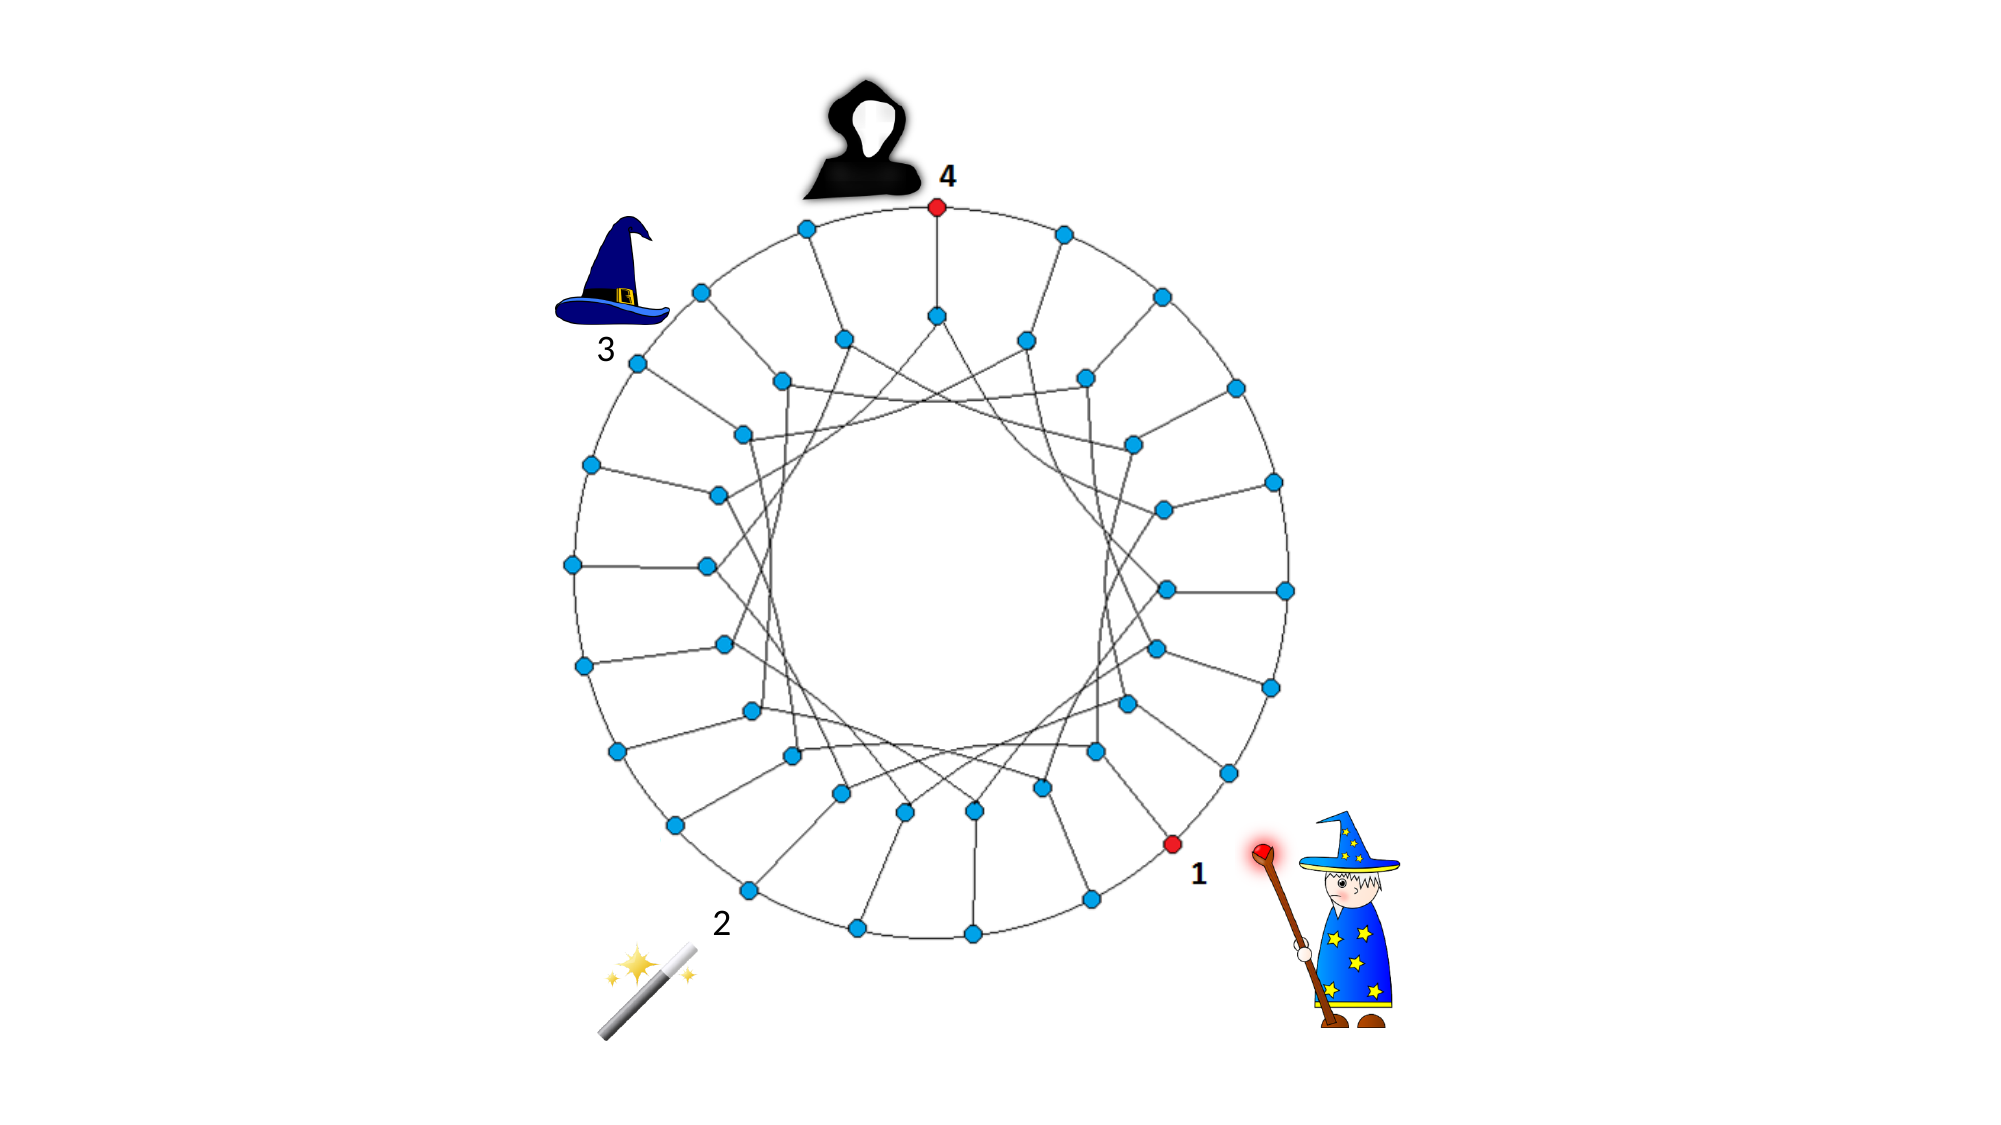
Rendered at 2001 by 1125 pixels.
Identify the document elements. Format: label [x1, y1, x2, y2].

picture [552, 68, 1403, 1041]
